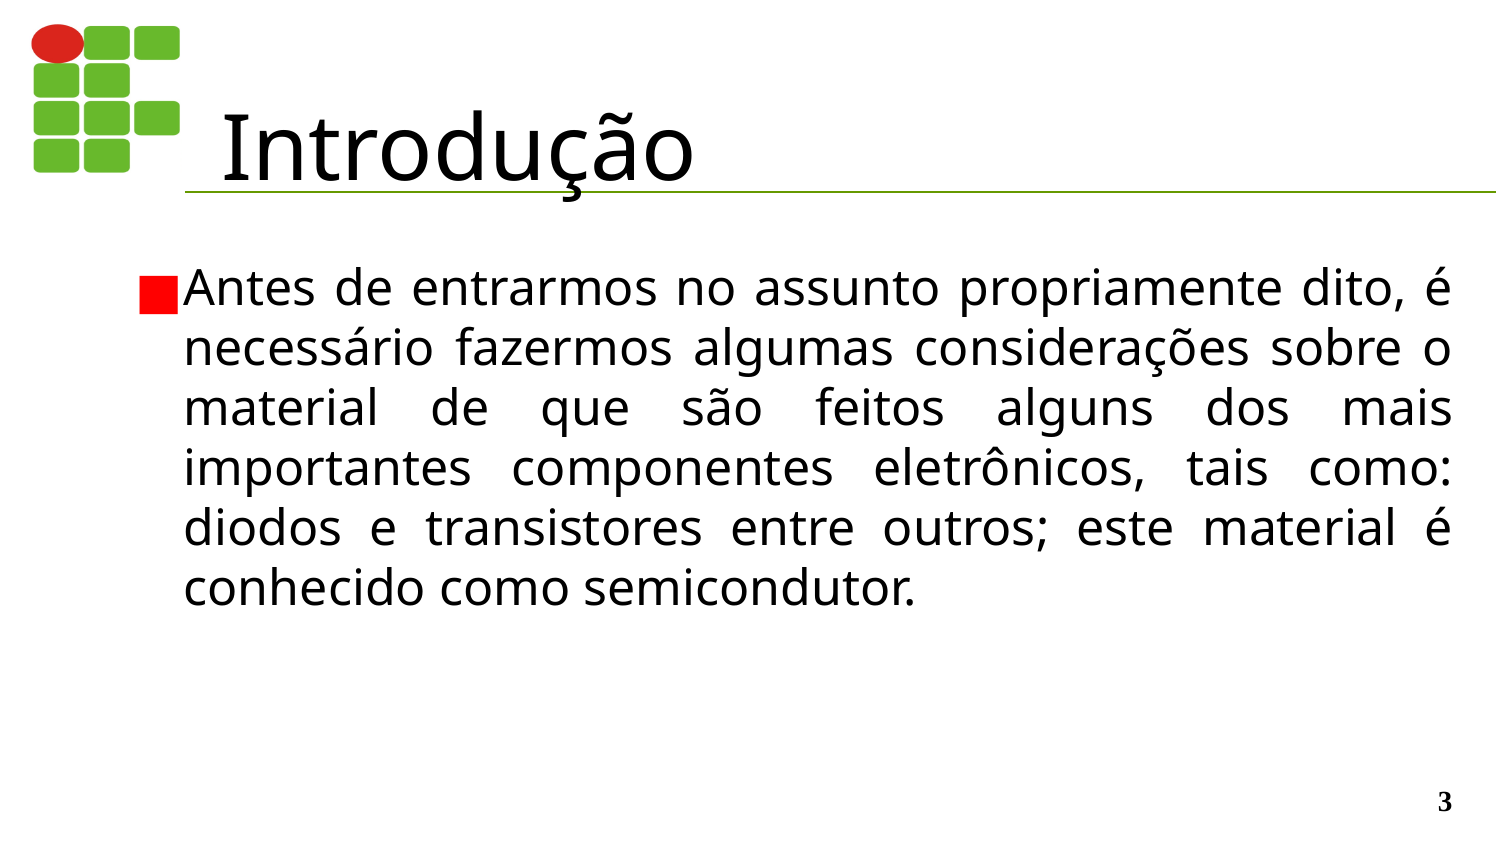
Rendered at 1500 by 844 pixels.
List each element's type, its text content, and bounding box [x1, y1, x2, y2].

text_box ‹#› [1155, 774, 1468, 825]
list Antes de entrarmos no assunto propriamente dito, é necessário fazermos algumas considerações sobre o material de que são feitos alguns dos mais importantes componentes eletrônicos, tais como: diodos e transistores entre outros; este material é conhecido como semicondutor. [46, 248, 1469, 774]
picture [29, 23, 182, 174]
title Introdução [206, 26, 1468, 207]
